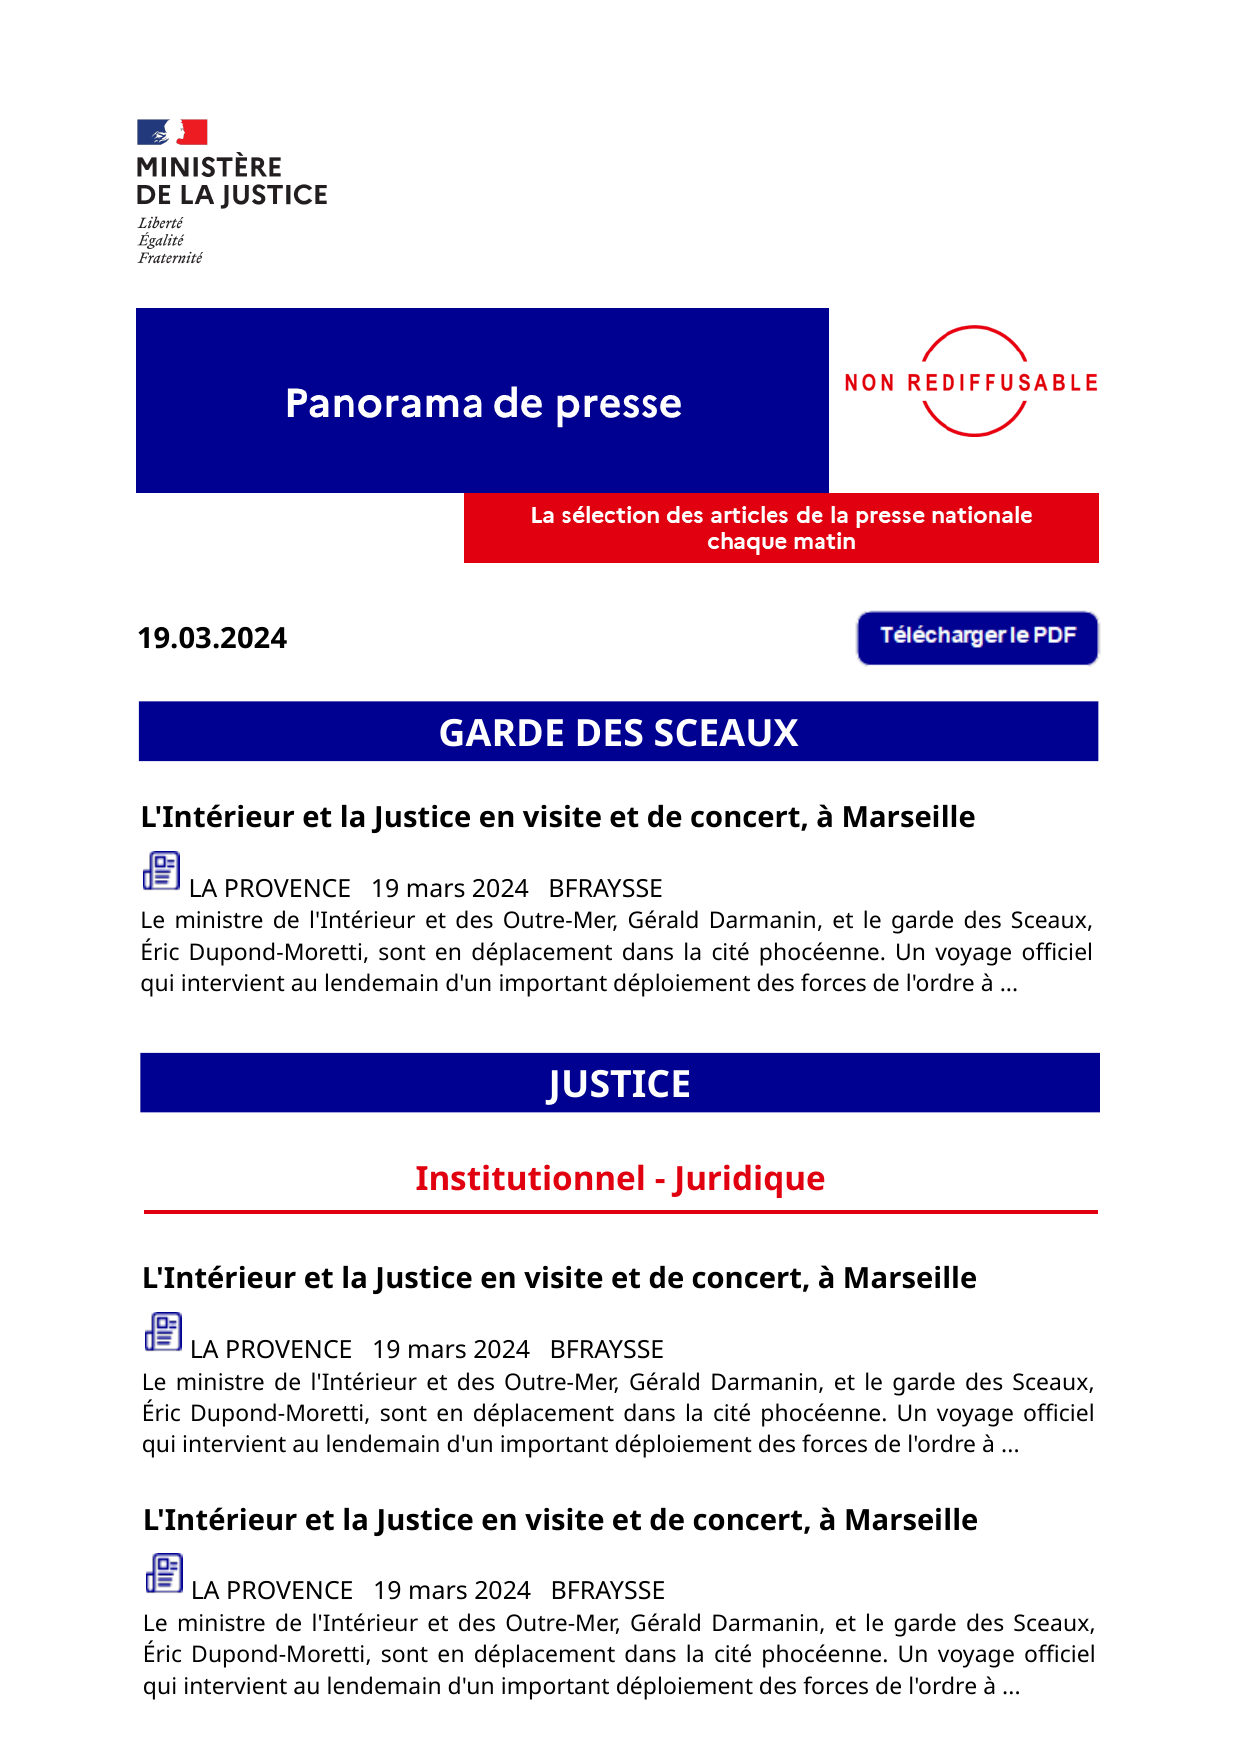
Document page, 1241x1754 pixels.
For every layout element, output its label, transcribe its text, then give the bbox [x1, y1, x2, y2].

picture [112, 94, 351, 288]
picture [145, 1312, 182, 1353]
text_box Institutionnel - Juridique [143, 1149, 1099, 1205]
table_header L'Intérieur et la Justice en visite et de concert, à Marseille [103, 1258, 1135, 1301]
table_cell LA PROVENCE 19 mars 2024 BFRAYSSE [103, 1301, 1135, 1366]
text_box GARDE DES SCEAUX [138, 701, 1099, 762]
table_cell LA PROVENCE 19 mars 2024 BFRAYSSE [104, 1542, 1136, 1607]
table_header L'Intérieur et la Justice en visite et de concert, à Marseille [101, 796, 1134, 839]
table_cell Le ministre de l'Intérieur et des Outre-Mer, Gérald Darmanin, et le garde des Sceaux, Éric Dupond-Moretti, sont en déplacement dans la cité phocéenne. Un voyage officiel qui intervient au lendemain d'un important déploiement des forces de l'ordre à ... [103, 1366, 1135, 1456]
picture [851, 605, 1104, 673]
table_cell Le ministre de l'Intérieur et des Outre-Mer, Gérald Darmanin, et le garde des Sceaux, Éric Dupond-Moretti, sont en déplacement dans la cité phocéenne. Un voyage officiel qui intervient au lendemain d'un important déploiement des forces de l'ordre à ... [101, 905, 1134, 995]
text_box JUSTICE [140, 1052, 1100, 1113]
picture [146, 1553, 183, 1595]
picture [143, 851, 180, 892]
table_header L'Intérieur et la Justice en visite et de concert, à Marseille [104, 1499, 1136, 1542]
text_box 19.03.2024 [136, 619, 851, 655]
table_cell LA PROVENCE 19 mars 2024 BFRAYSSE [101, 839, 1134, 905]
picture [136, 308, 1117, 568]
table_cell Le ministre de l'Intérieur et des Outre-Mer, Gérald Darmanin, et le garde des Sceaux, Éric Dupond-Moretti, sont en déplacement dans la cité phocéenne. Un voyage officiel qui intervient au lendemain d'un important déploiement des forces de l'ordre à ... [104, 1607, 1136, 1697]
